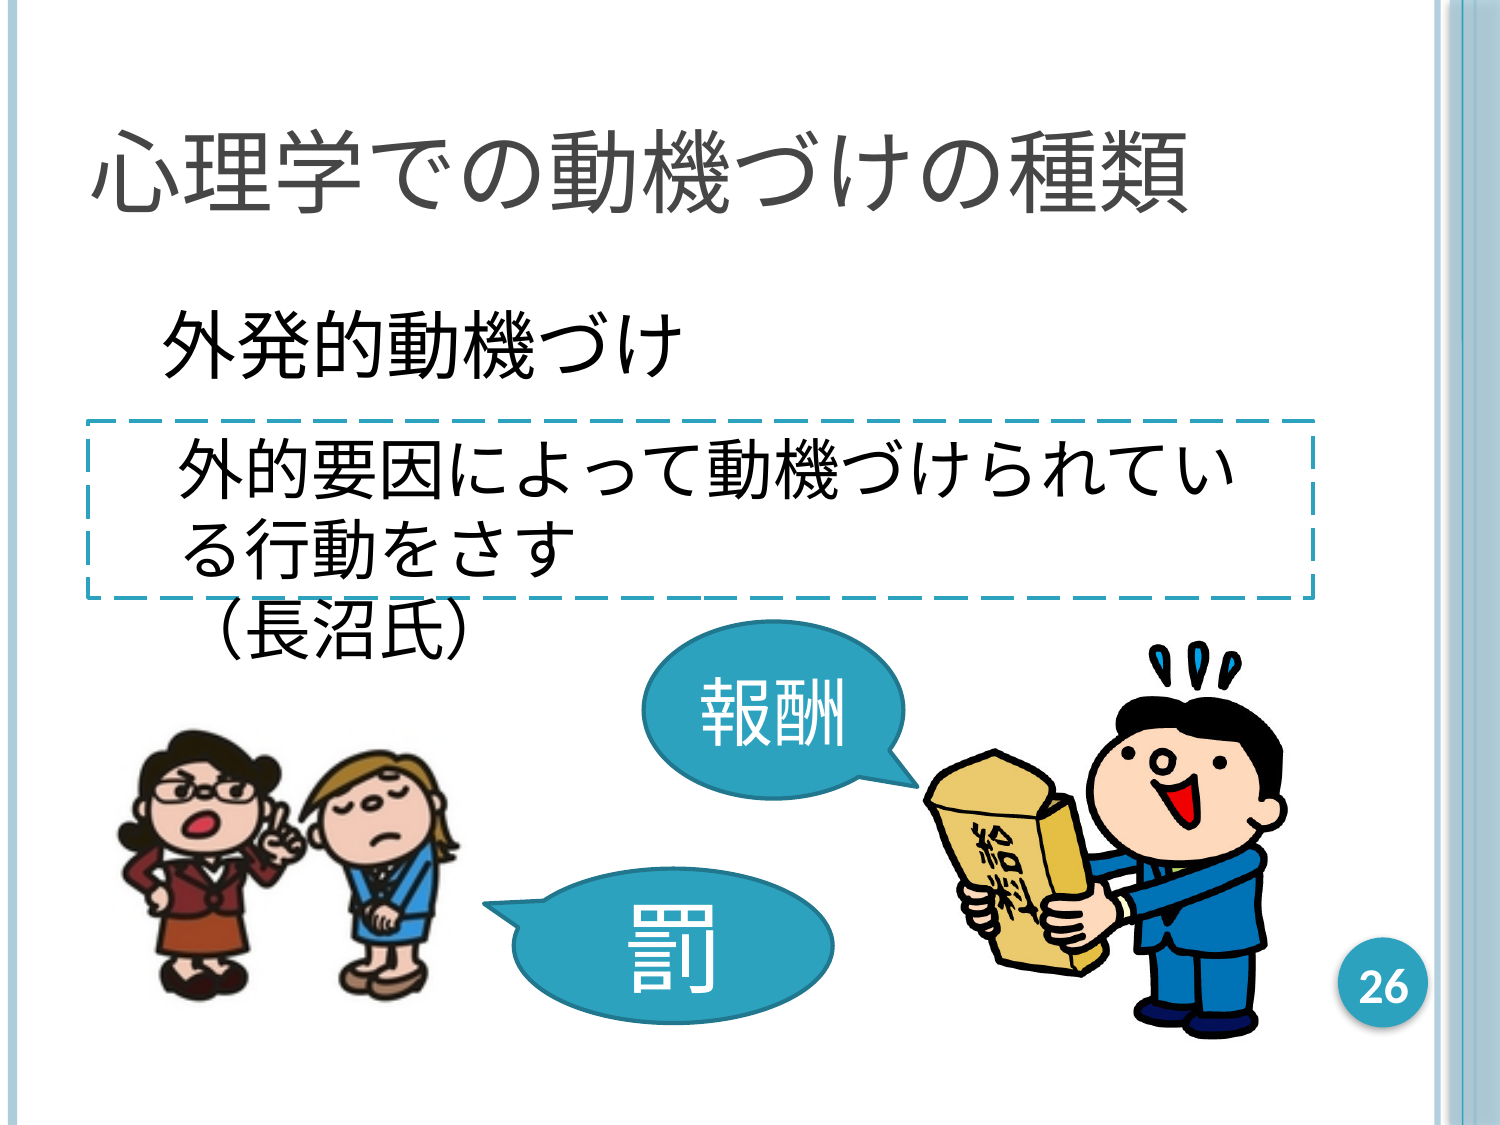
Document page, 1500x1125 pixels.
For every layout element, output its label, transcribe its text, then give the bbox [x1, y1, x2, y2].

list 外的要因によって動機づけられている行動をさす （長沼氏） [86, 419, 1315, 600]
text_box 報酬 [641, 619, 908, 801]
title 心理学での動機づけの種類 [75, 45, 1300, 233]
picture [111, 690, 468, 1047]
text_box 外発的動機づけ [146, 290, 702, 396]
text_box 罰 [481, 866, 835, 1026]
slide_number 26 [1333, 940, 1434, 1027]
picture [914, 632, 1295, 1047]
